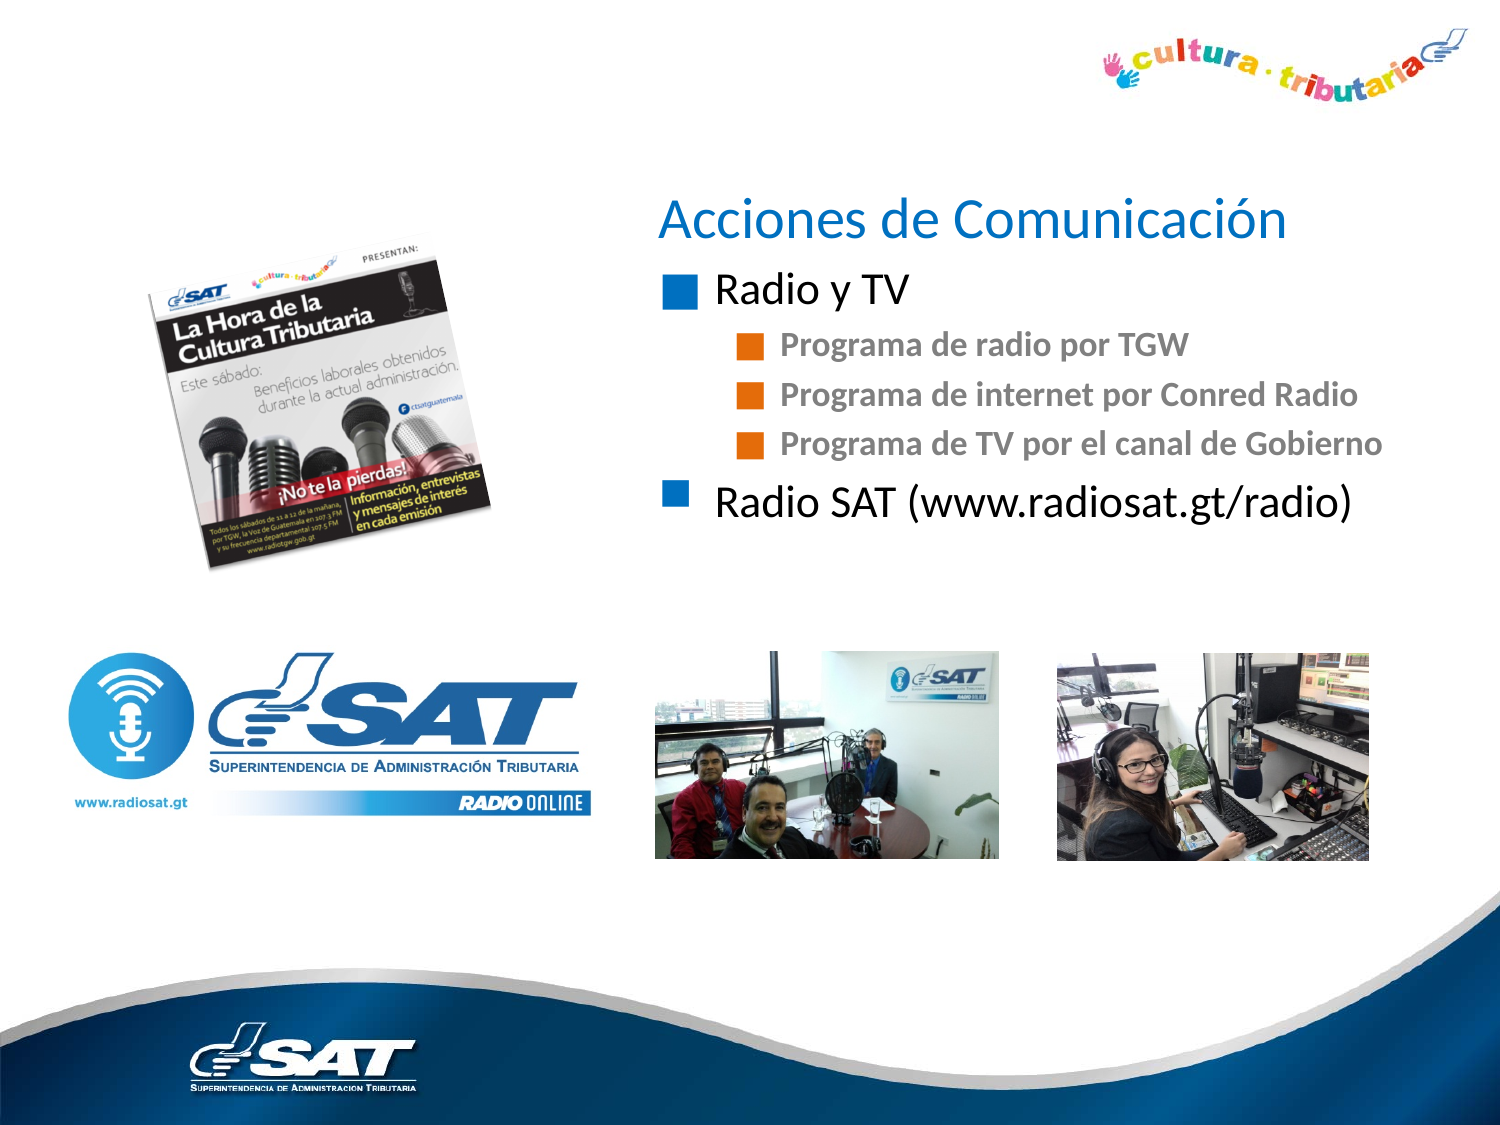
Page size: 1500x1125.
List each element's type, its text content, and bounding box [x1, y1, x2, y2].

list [40, 645, 596, 824]
picture [0, 0, 1500, 1125]
list Acciones de Comunicación Radio y TV Programa de radio por TGW Programa de internet por Conred Radio Programa de TV por el canal de Gobierno Radio SAT (www.radiosat.gt/radio) [643, 172, 1425, 1005]
